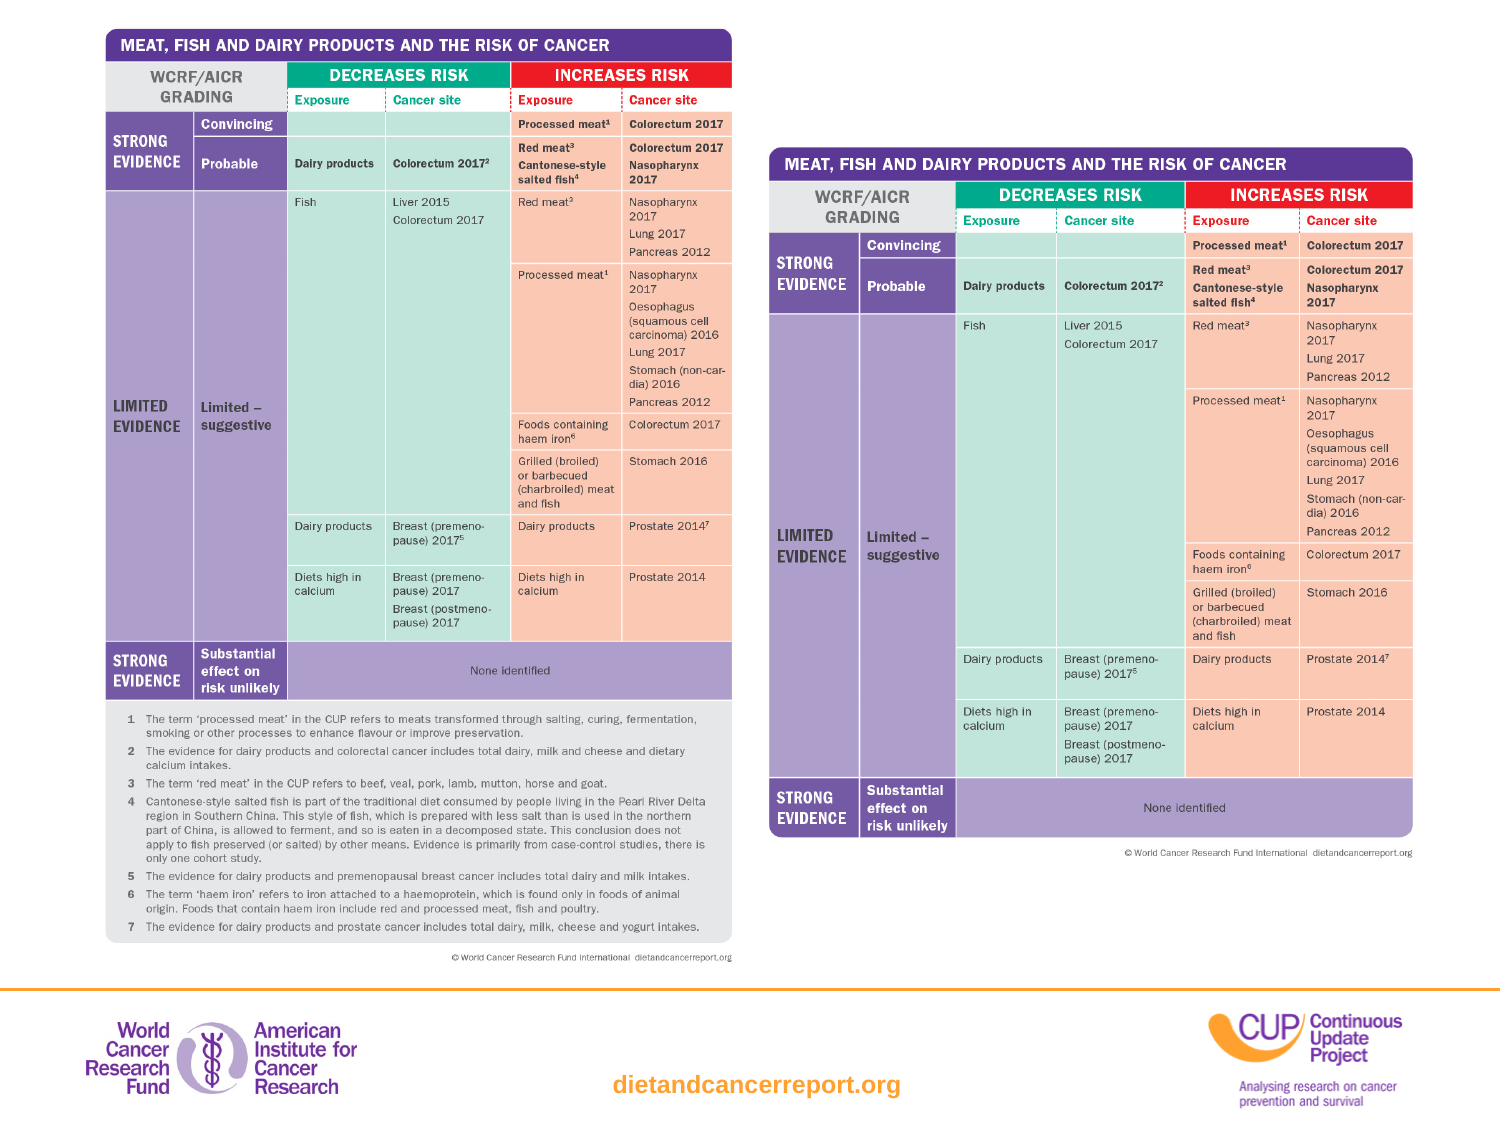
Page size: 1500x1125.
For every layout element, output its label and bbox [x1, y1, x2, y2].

picture [86, 1022, 357, 1094]
picture [1207, 1013, 1403, 1109]
picture [87, 9, 1431, 979]
